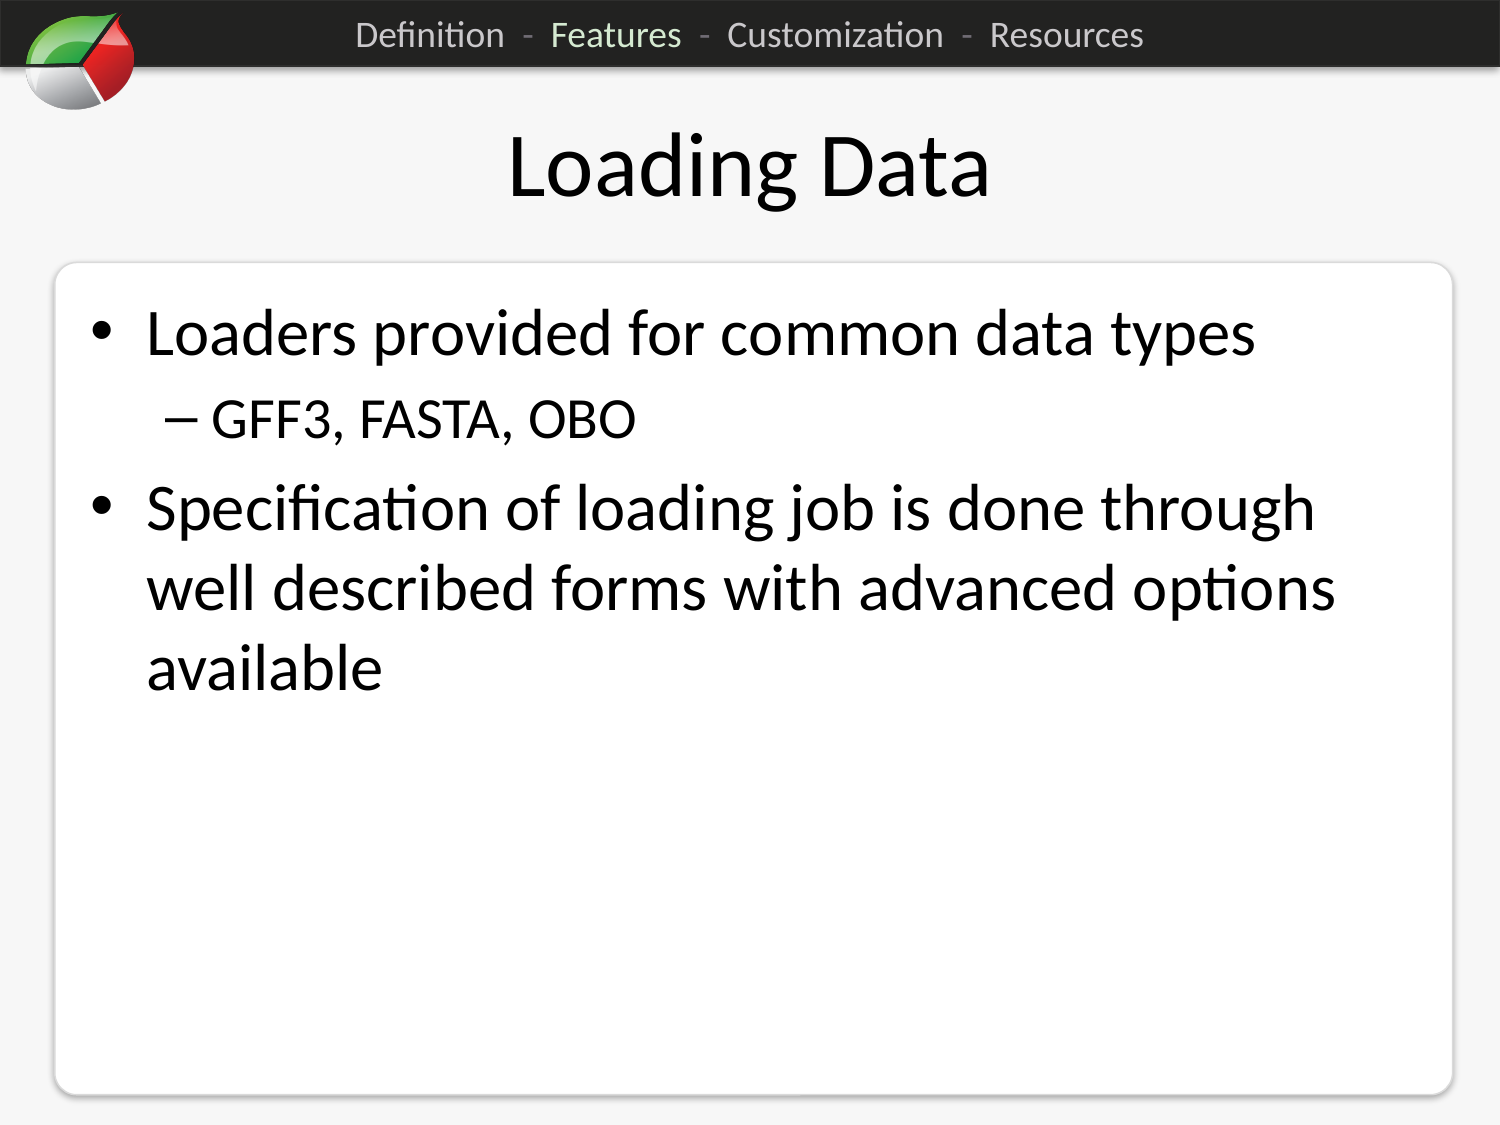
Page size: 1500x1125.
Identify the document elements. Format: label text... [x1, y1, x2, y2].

text_box Definition - Features - Customization - Resources [0, 0, 1500, 67]
title Loading Data [75, 76, 1425, 254]
list Loaders provided for common data types GFF3, FASTA, OBO Specification of loading job is done through well described forms with advanced options available [75, 281, 1425, 1076]
picture [24, 6, 138, 112]
text_box [53, 261, 1454, 1096]
